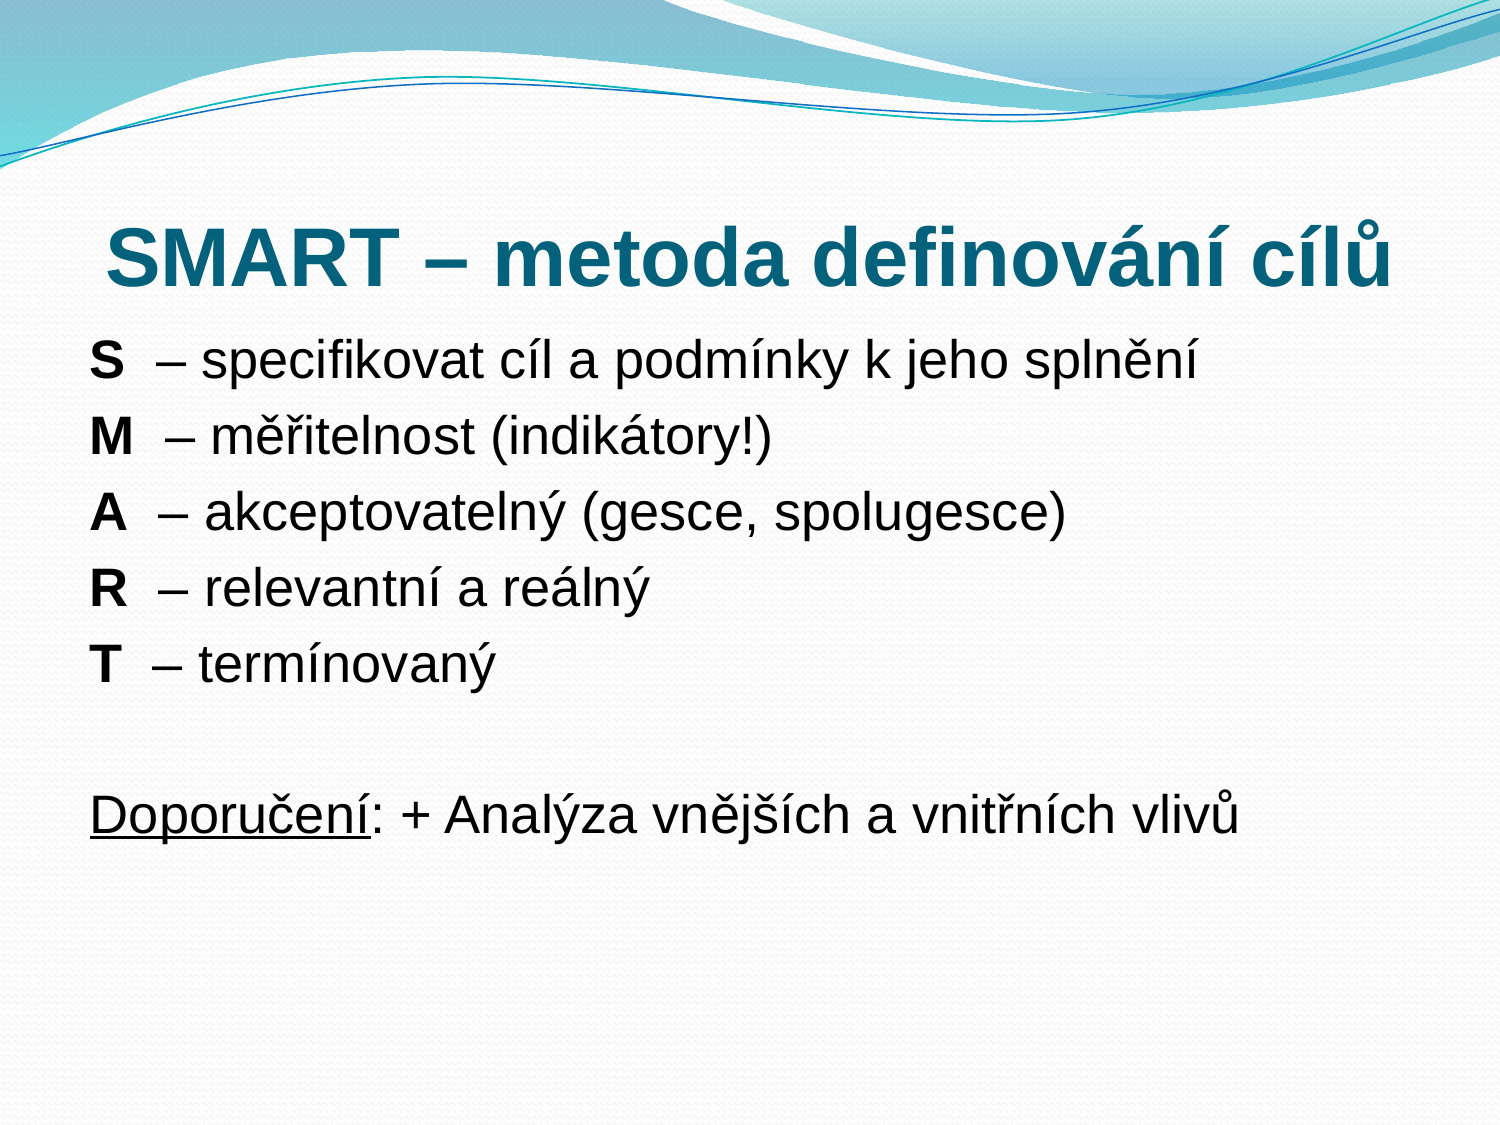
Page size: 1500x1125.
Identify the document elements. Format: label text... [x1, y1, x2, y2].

title SMART – metoda definování cílů [75, 115, 1425, 303]
list S – specifikovat cíl a podmínky k jeho splnění M – měřitelnost (indikátory!) A – akceptovatelný (gesce, spolugesce) R – relevantní a reálný T – termínovaný Doporučení: + Analýza vnějších a vnitřních vlivů [75, 317, 1425, 1038]
